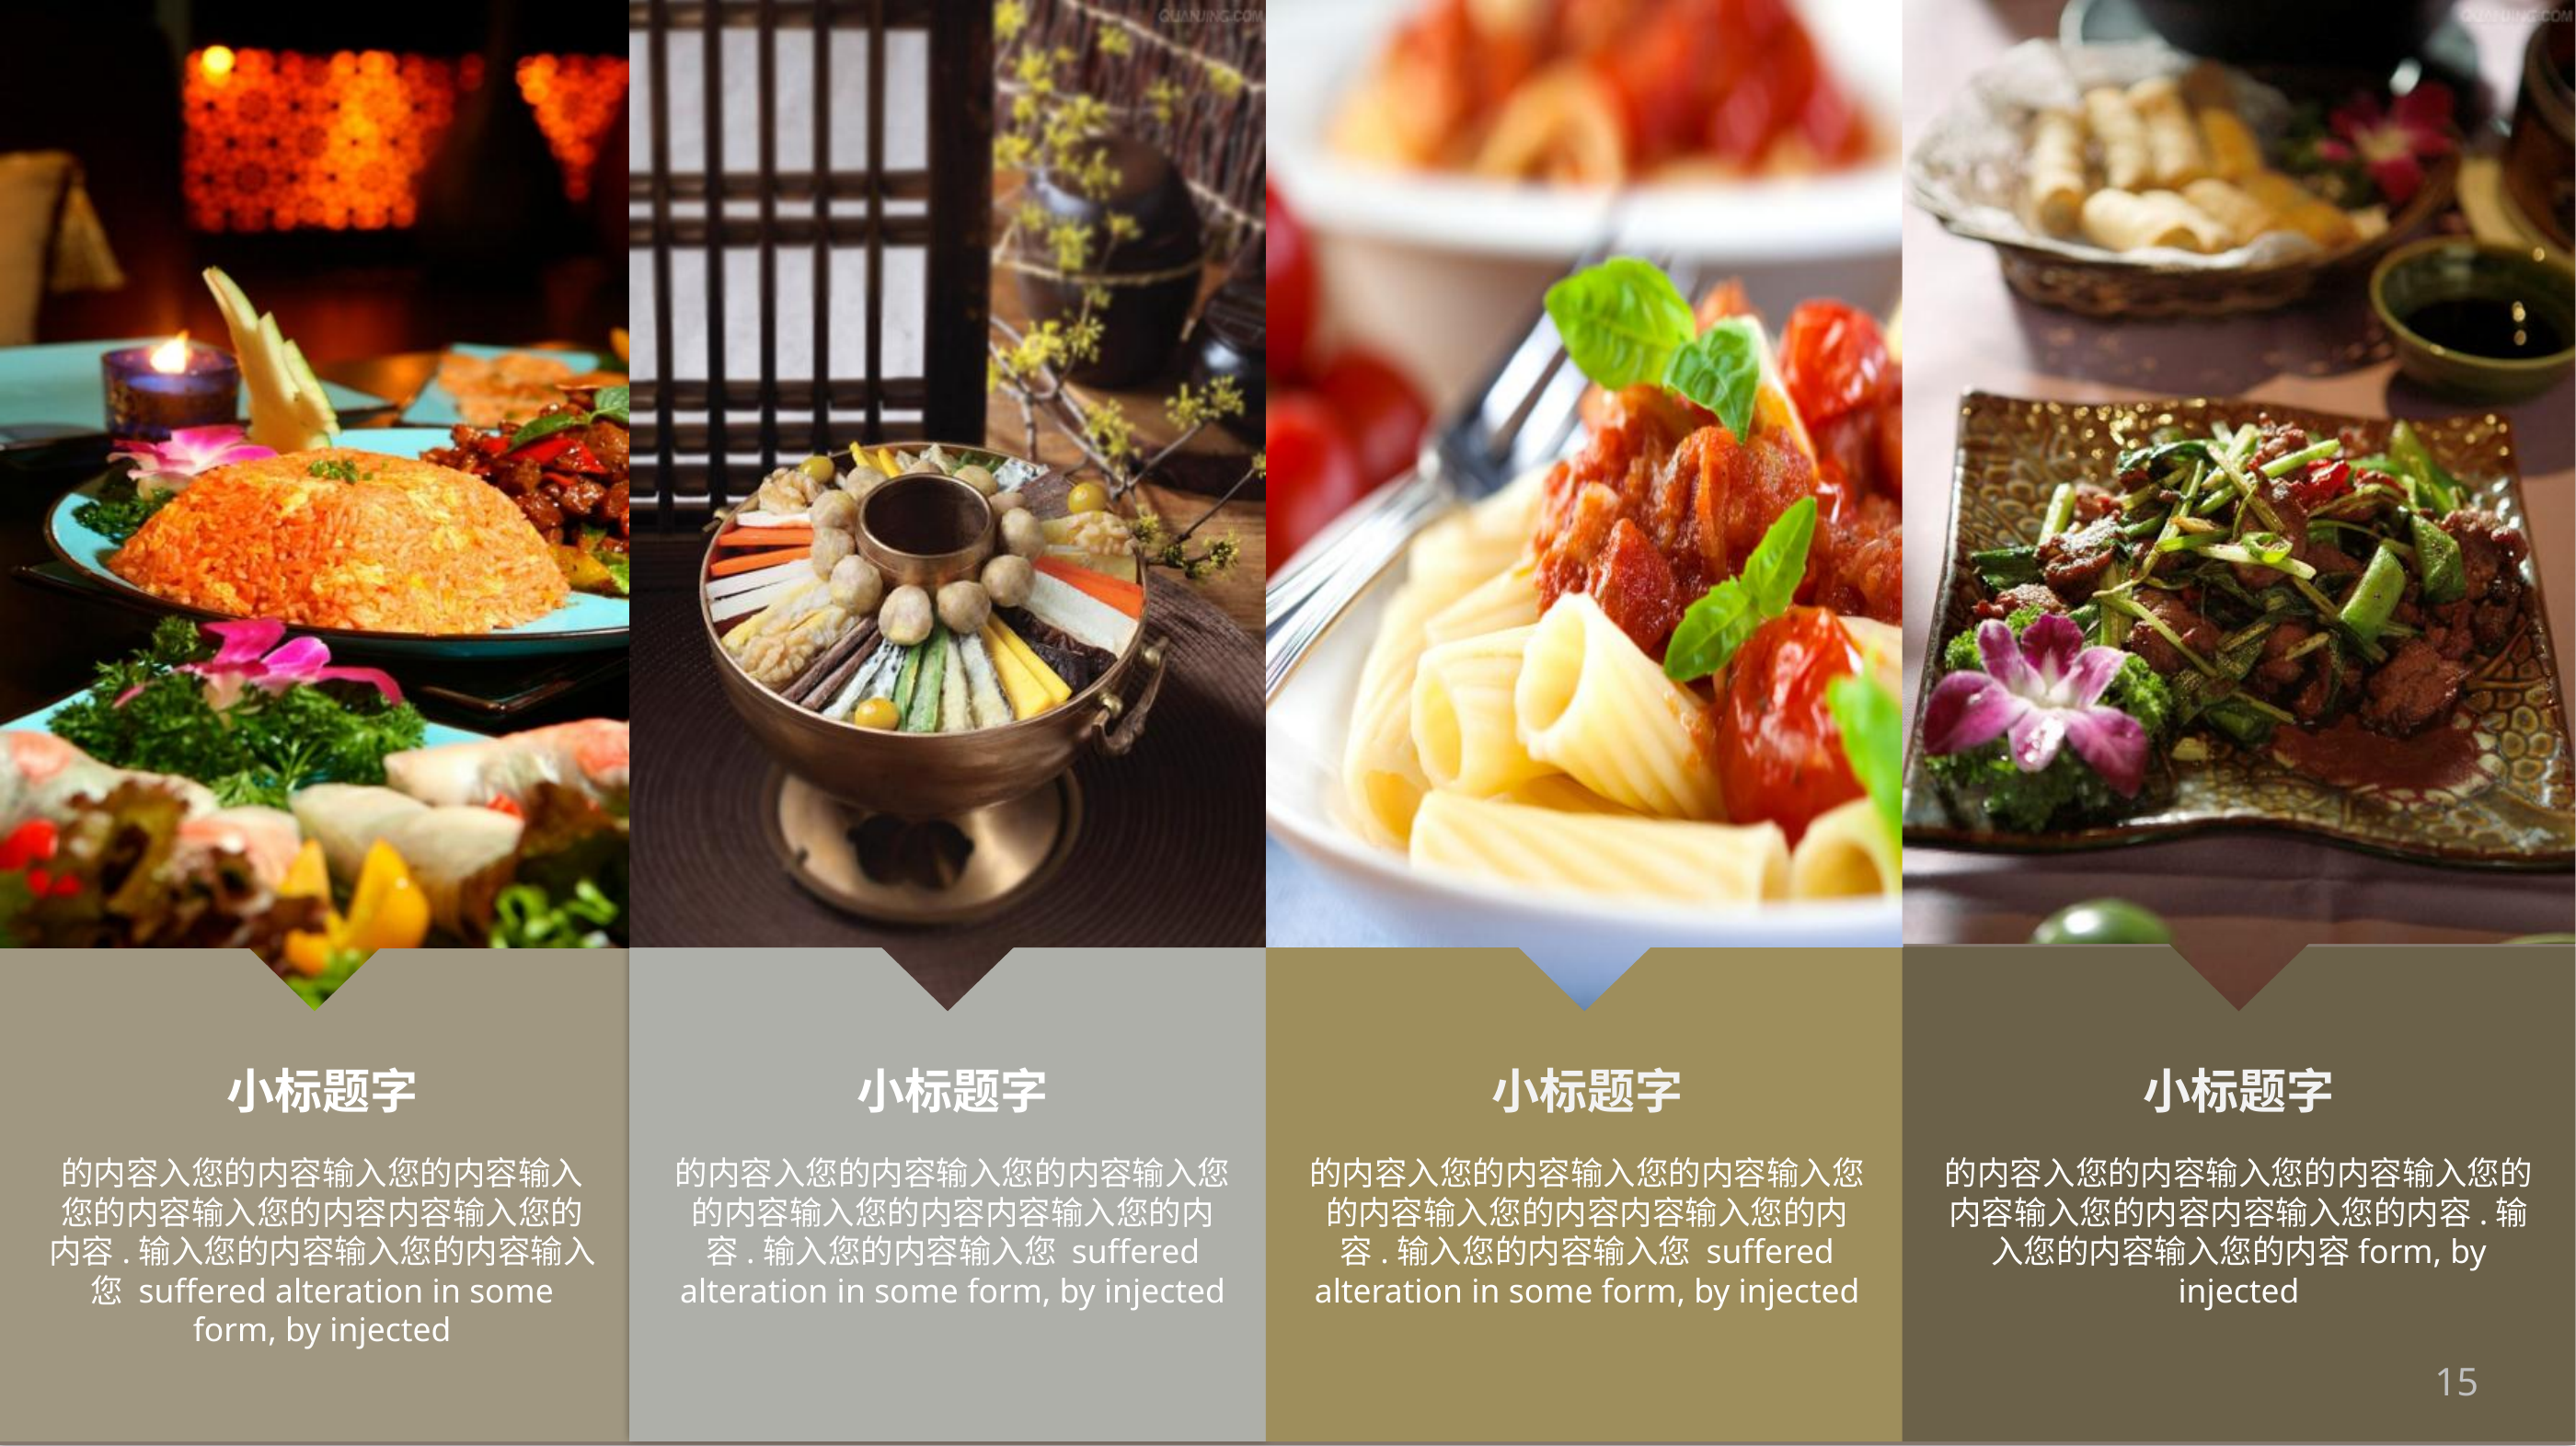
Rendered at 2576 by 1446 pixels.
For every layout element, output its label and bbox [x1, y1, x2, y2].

text_box [627, 0, 1263, 939]
text_box [0, 0, 627, 941]
text_box [1900, 0, 2576, 940]
text_box [628, 947, 1261, 1442]
text_box [0, 947, 626, 1442]
text_box [1265, 947, 1898, 1442]
text_box [1902, 947, 2576, 1442]
text_box [1263, 0, 1900, 939]
